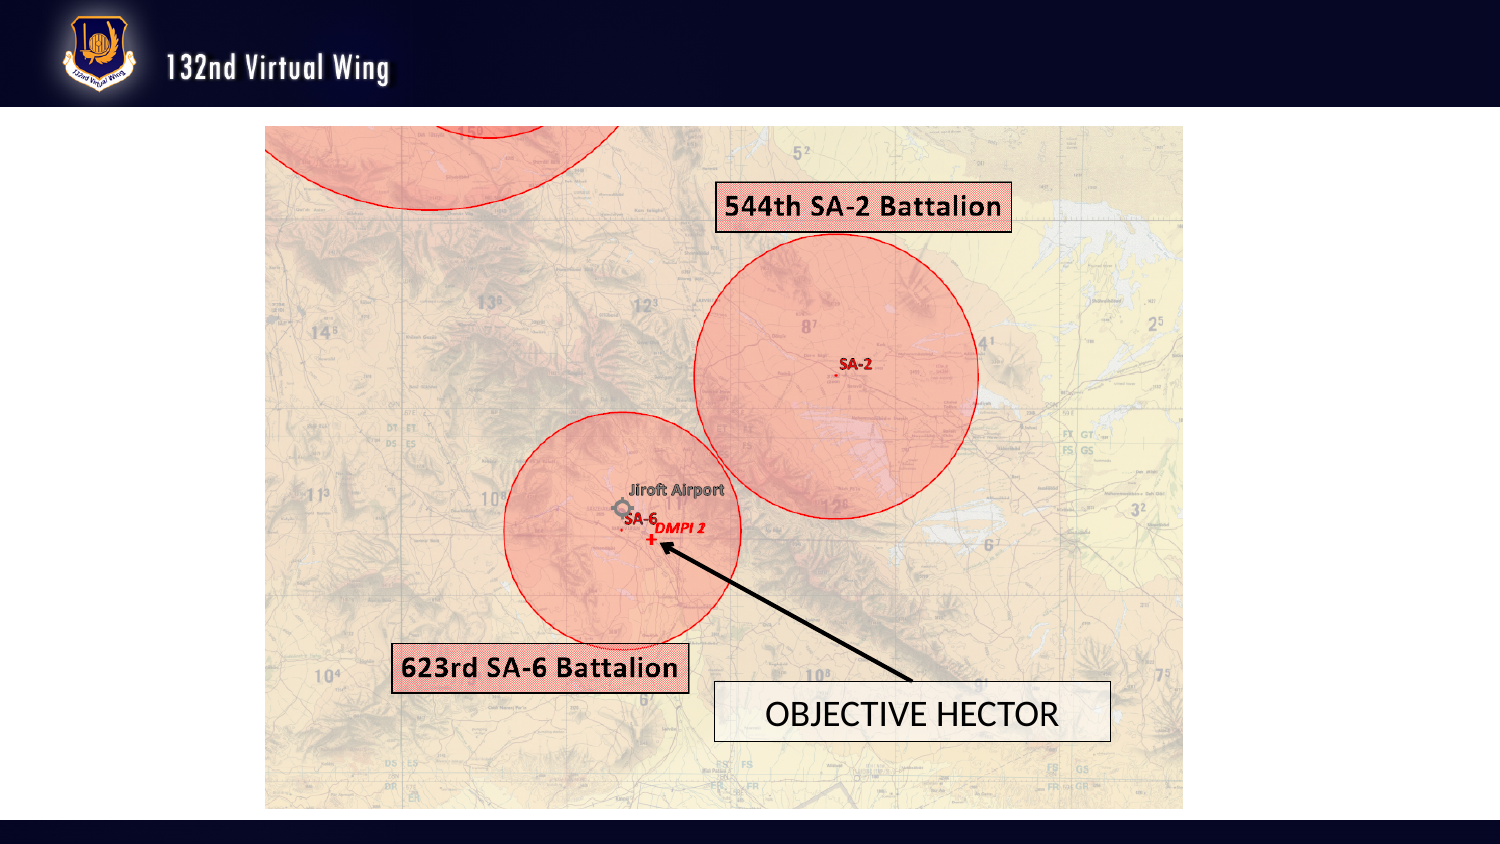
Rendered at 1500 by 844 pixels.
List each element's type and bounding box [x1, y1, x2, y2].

picture [265, 126, 1184, 809]
text_box [659, 542, 913, 682]
picture [0, 0, 1500, 107]
picture [0, 820, 1500, 844]
